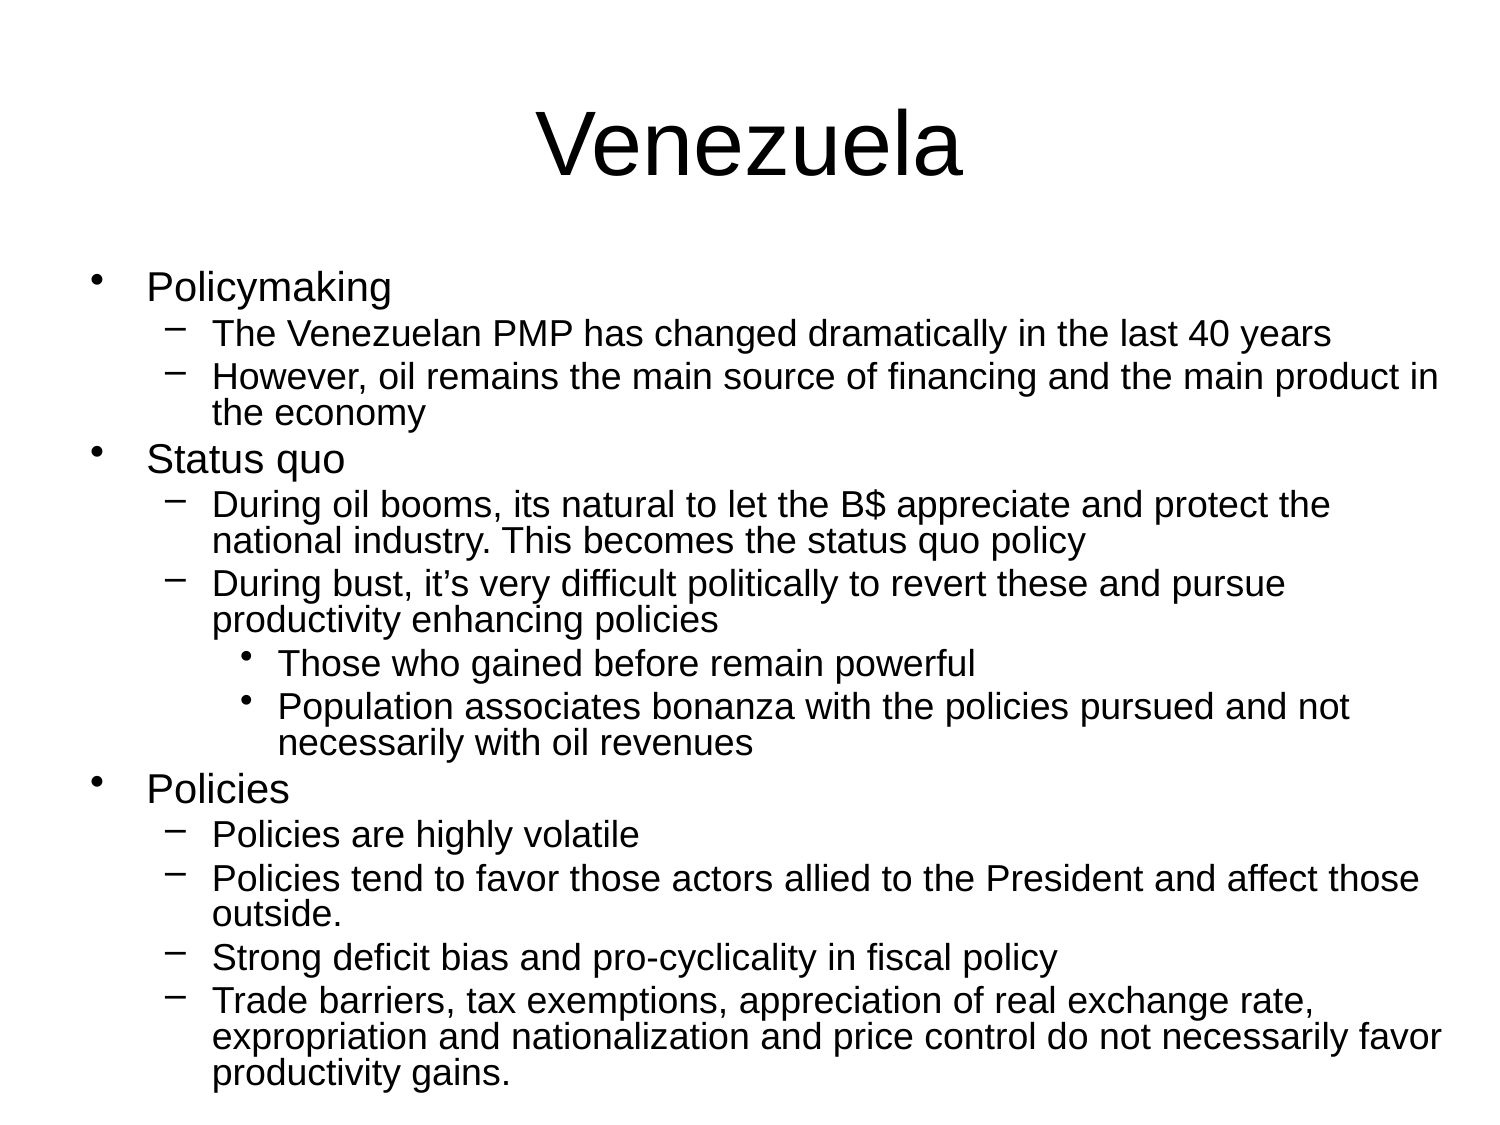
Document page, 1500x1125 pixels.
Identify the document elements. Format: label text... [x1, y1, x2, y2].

title Venezuela [74, 44, 1426, 233]
list Policymaking The Venezuelan PMP has changed dramatically in the last 40 years However, oil remains the main source of financing and the main product in the economy Status quo During oil booms, its natural to let the B$ appreciate and protect the national industry. This becomes the status quo policy During bust, it’s very difficult politically to revert these and pursue productivity enhancing policies Those who gained before remain powerful Population associates bonanza with the policies pursued and not necessarily with oil revenues Policies Policies are highly volatile Policies tend to favor those actors allied to the President and affect those outside. Strong deficit bias and pro-cyclicality in fiscal policy Trade barriers, tax exemptions, appreciation of real exchange rate, expropriation and nationalization and price control do not necessarily favor productivity gains. [74, 262, 1476, 1101]
